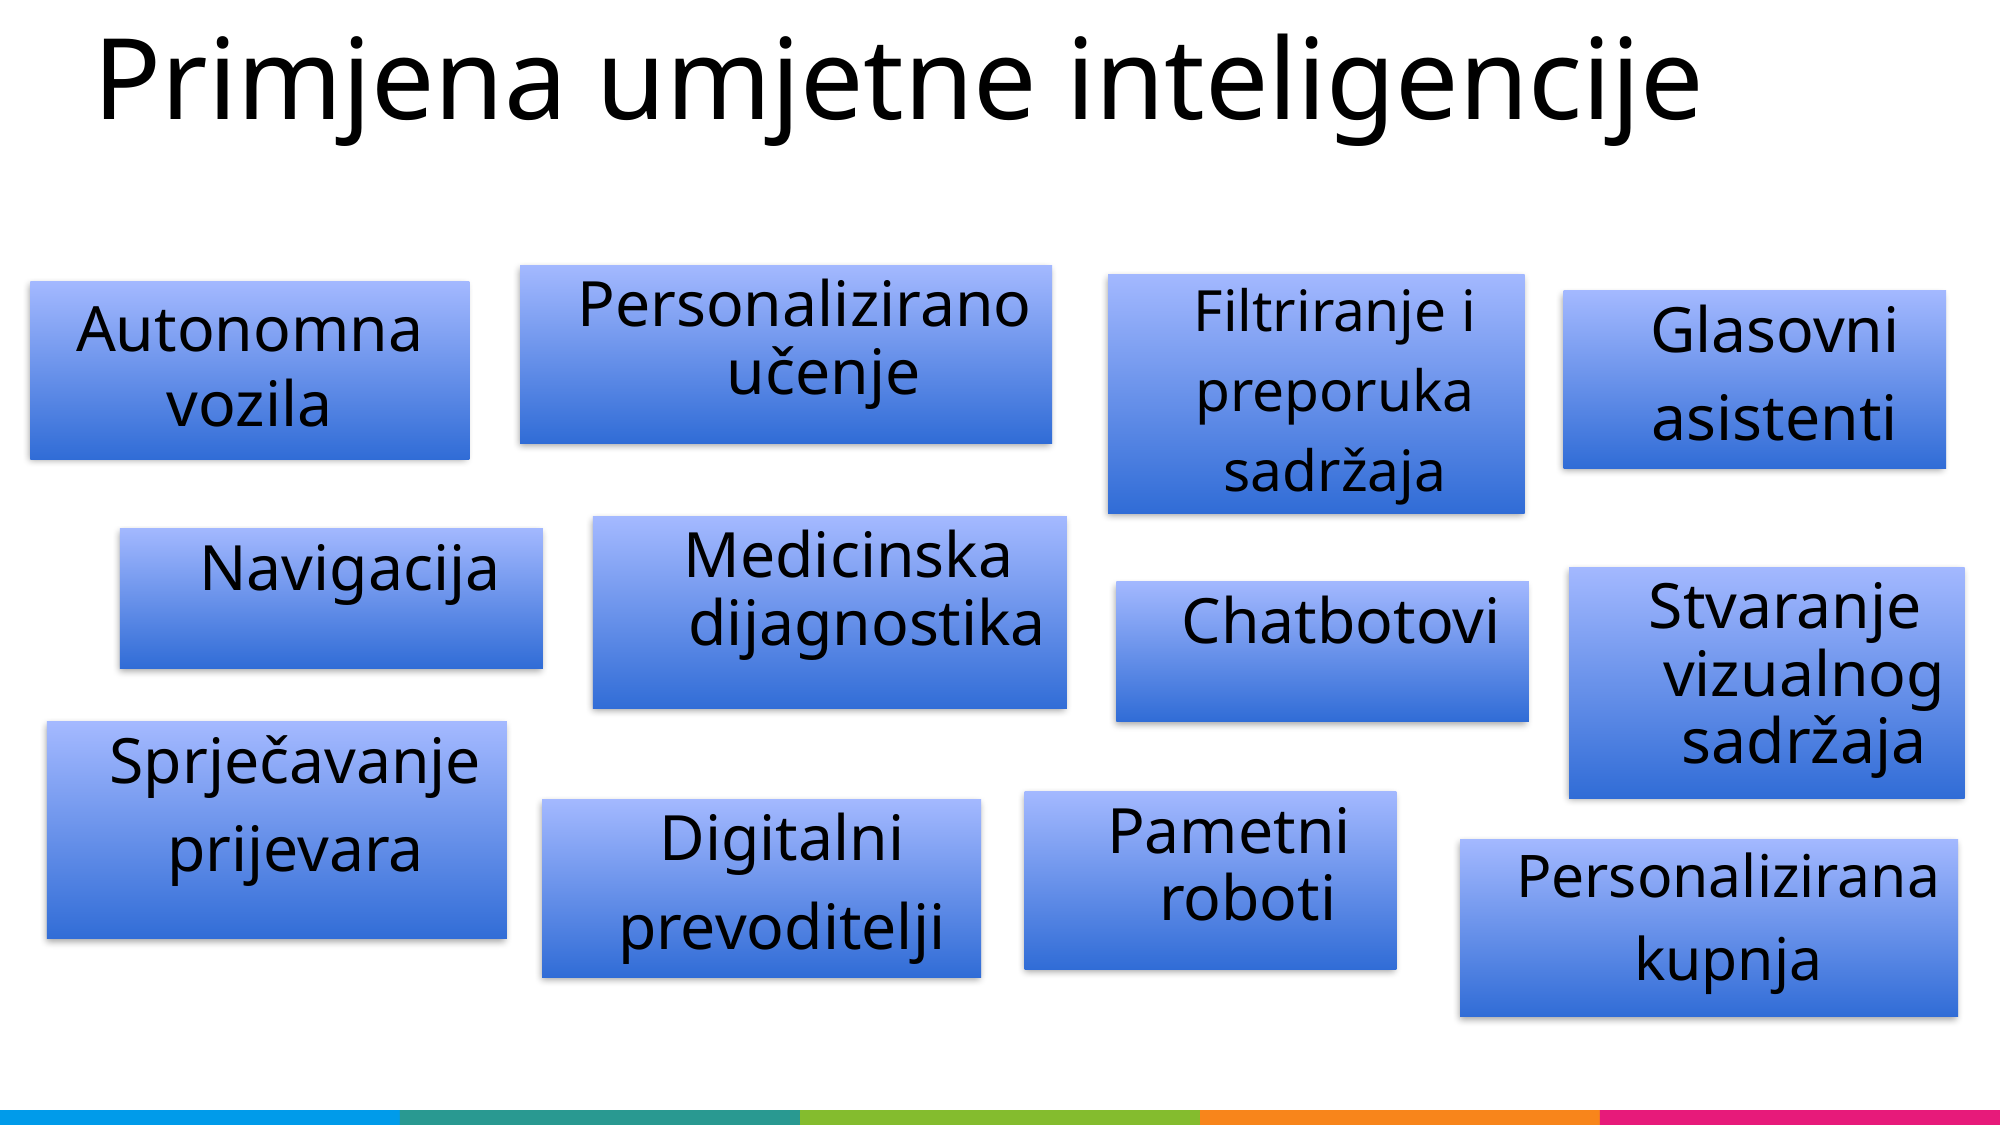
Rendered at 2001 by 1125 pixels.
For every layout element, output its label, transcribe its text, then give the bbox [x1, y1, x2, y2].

text_box Primjena umjetne inteligencije [79, 0, 2000, 150]
text_box Chatbotovi [1116, 581, 1529, 722]
text_box Digitalni prevoditelji [542, 799, 982, 978]
text_box Sprječavanje prijevara [46, 721, 507, 939]
text_box Medicinska dijagnostika [592, 516, 1067, 709]
text_box Pametni roboti [1024, 791, 1397, 970]
text_box Personalizirano učenje [520, 265, 1053, 444]
text_box Filtriranje i preporuka sadržaja [1108, 274, 1525, 514]
text_box Stvaranje vizualnog sadržaja [1569, 567, 1965, 799]
text_box Navigacija [119, 528, 543, 669]
text_box Personalizirana kupnja [1460, 839, 1959, 1017]
text_box Autonomna vozila [30, 281, 470, 460]
text_box Glasovni asistenti [1563, 290, 1947, 469]
